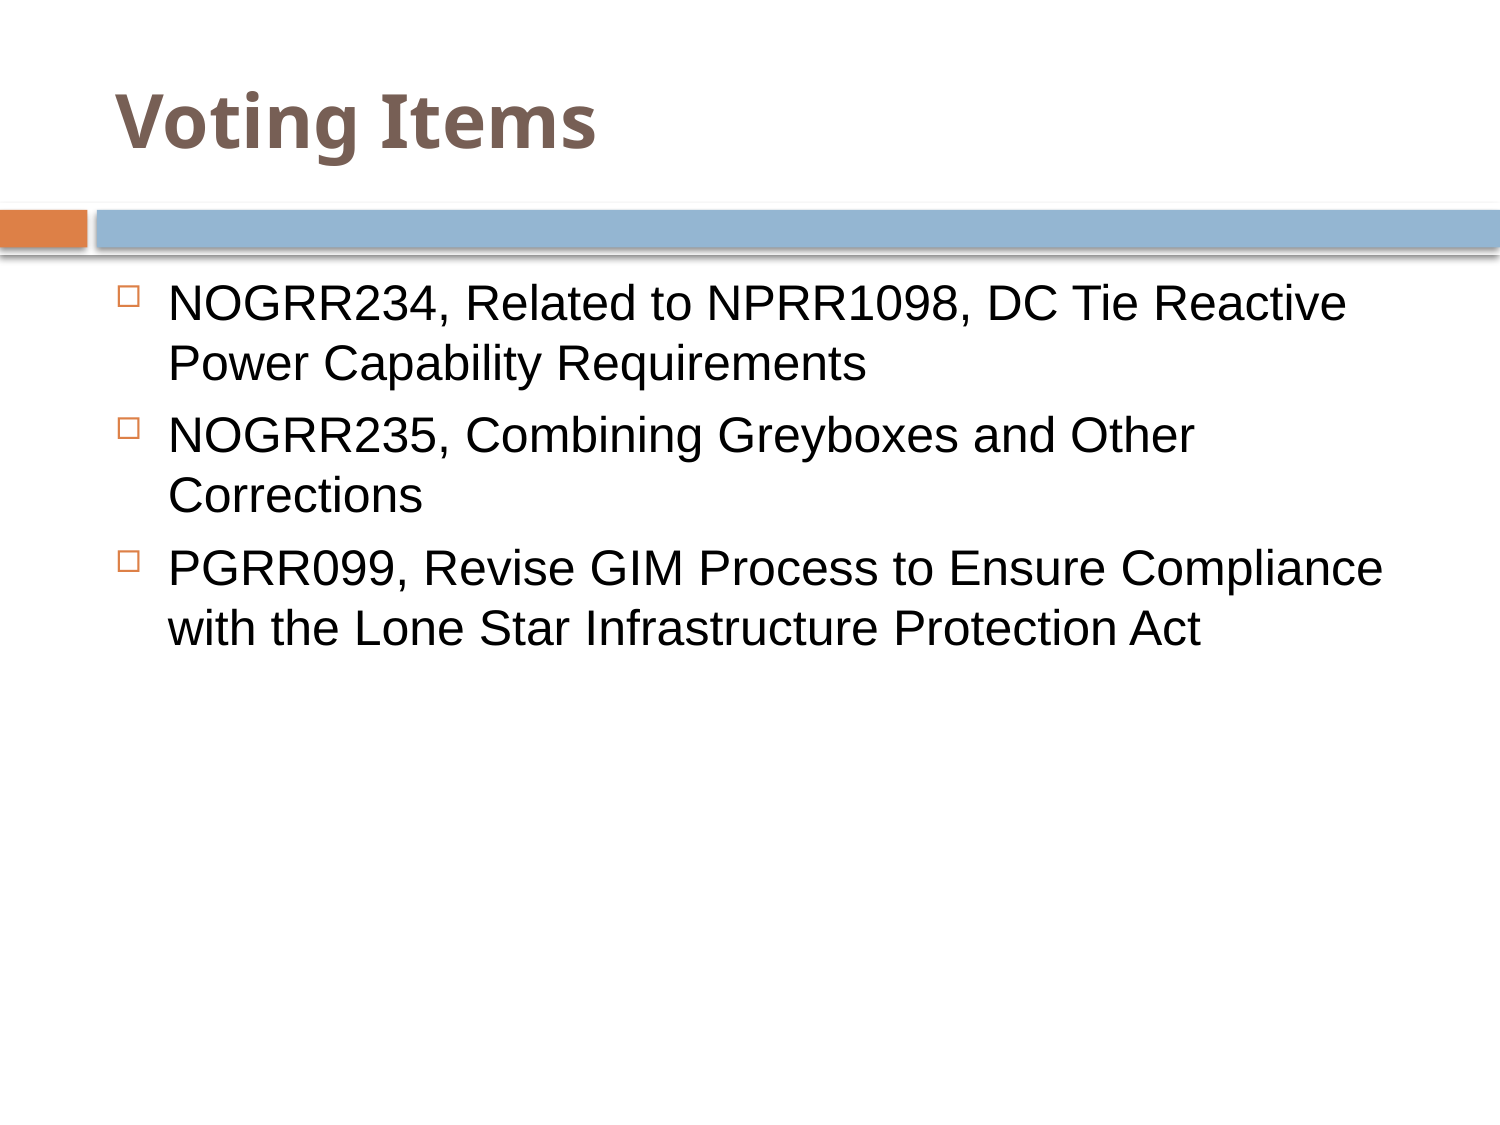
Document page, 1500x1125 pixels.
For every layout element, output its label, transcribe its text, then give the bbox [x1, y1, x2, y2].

list NOGRR234, Related to NPRR1098, DC Tie Reactive Power Capability Requirements NOGRR235, Combining Greyboxes and Other Corrections PGRR099, Revise GIM Process to Ensure Compliance with the Lone Star Infrastructure Protection Act [100, 262, 1439, 1001]
title Voting Items [100, 37, 1439, 201]
